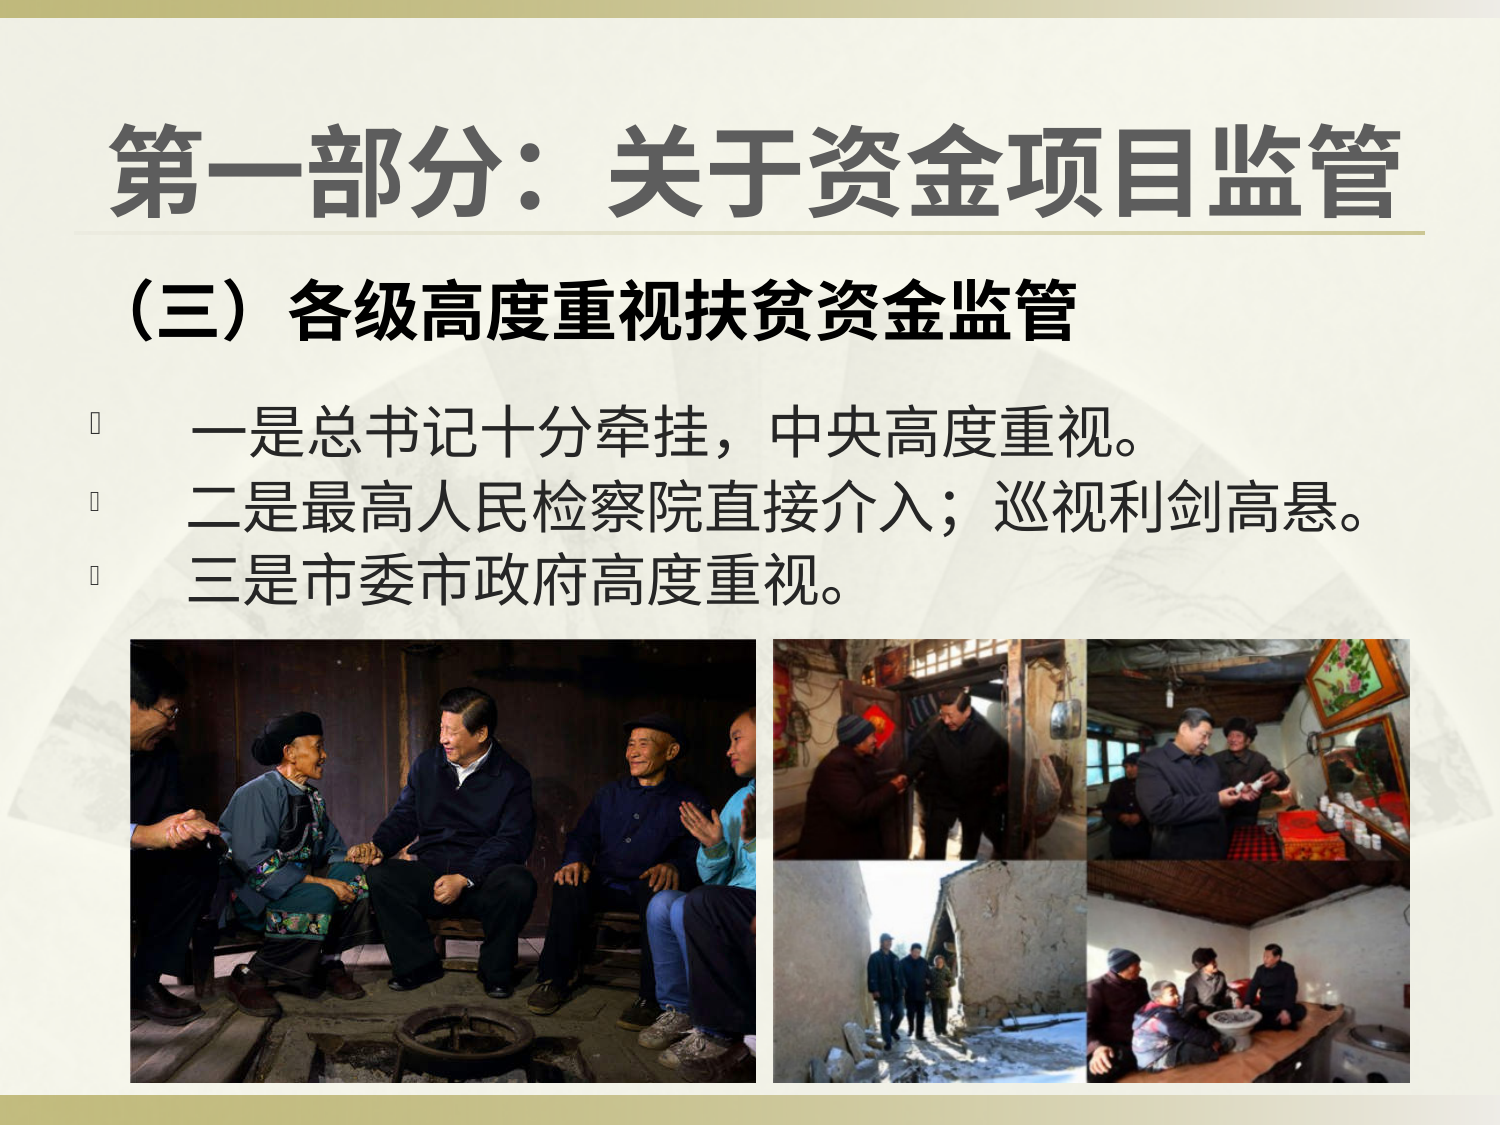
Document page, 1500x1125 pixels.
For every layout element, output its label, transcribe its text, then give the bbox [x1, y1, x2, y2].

text_box 第一部分：关于资金项目监管 [76, 101, 1435, 237]
list （三）各级高度重视扶贫资金监管 一是总书记十分牵挂，中央高度重视。 二是最高人民检察院直接介入；巡视利剑高悬。 三是市委市政府高度重视。 [75, 262, 1425, 622]
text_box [129, 638, 1411, 1083]
